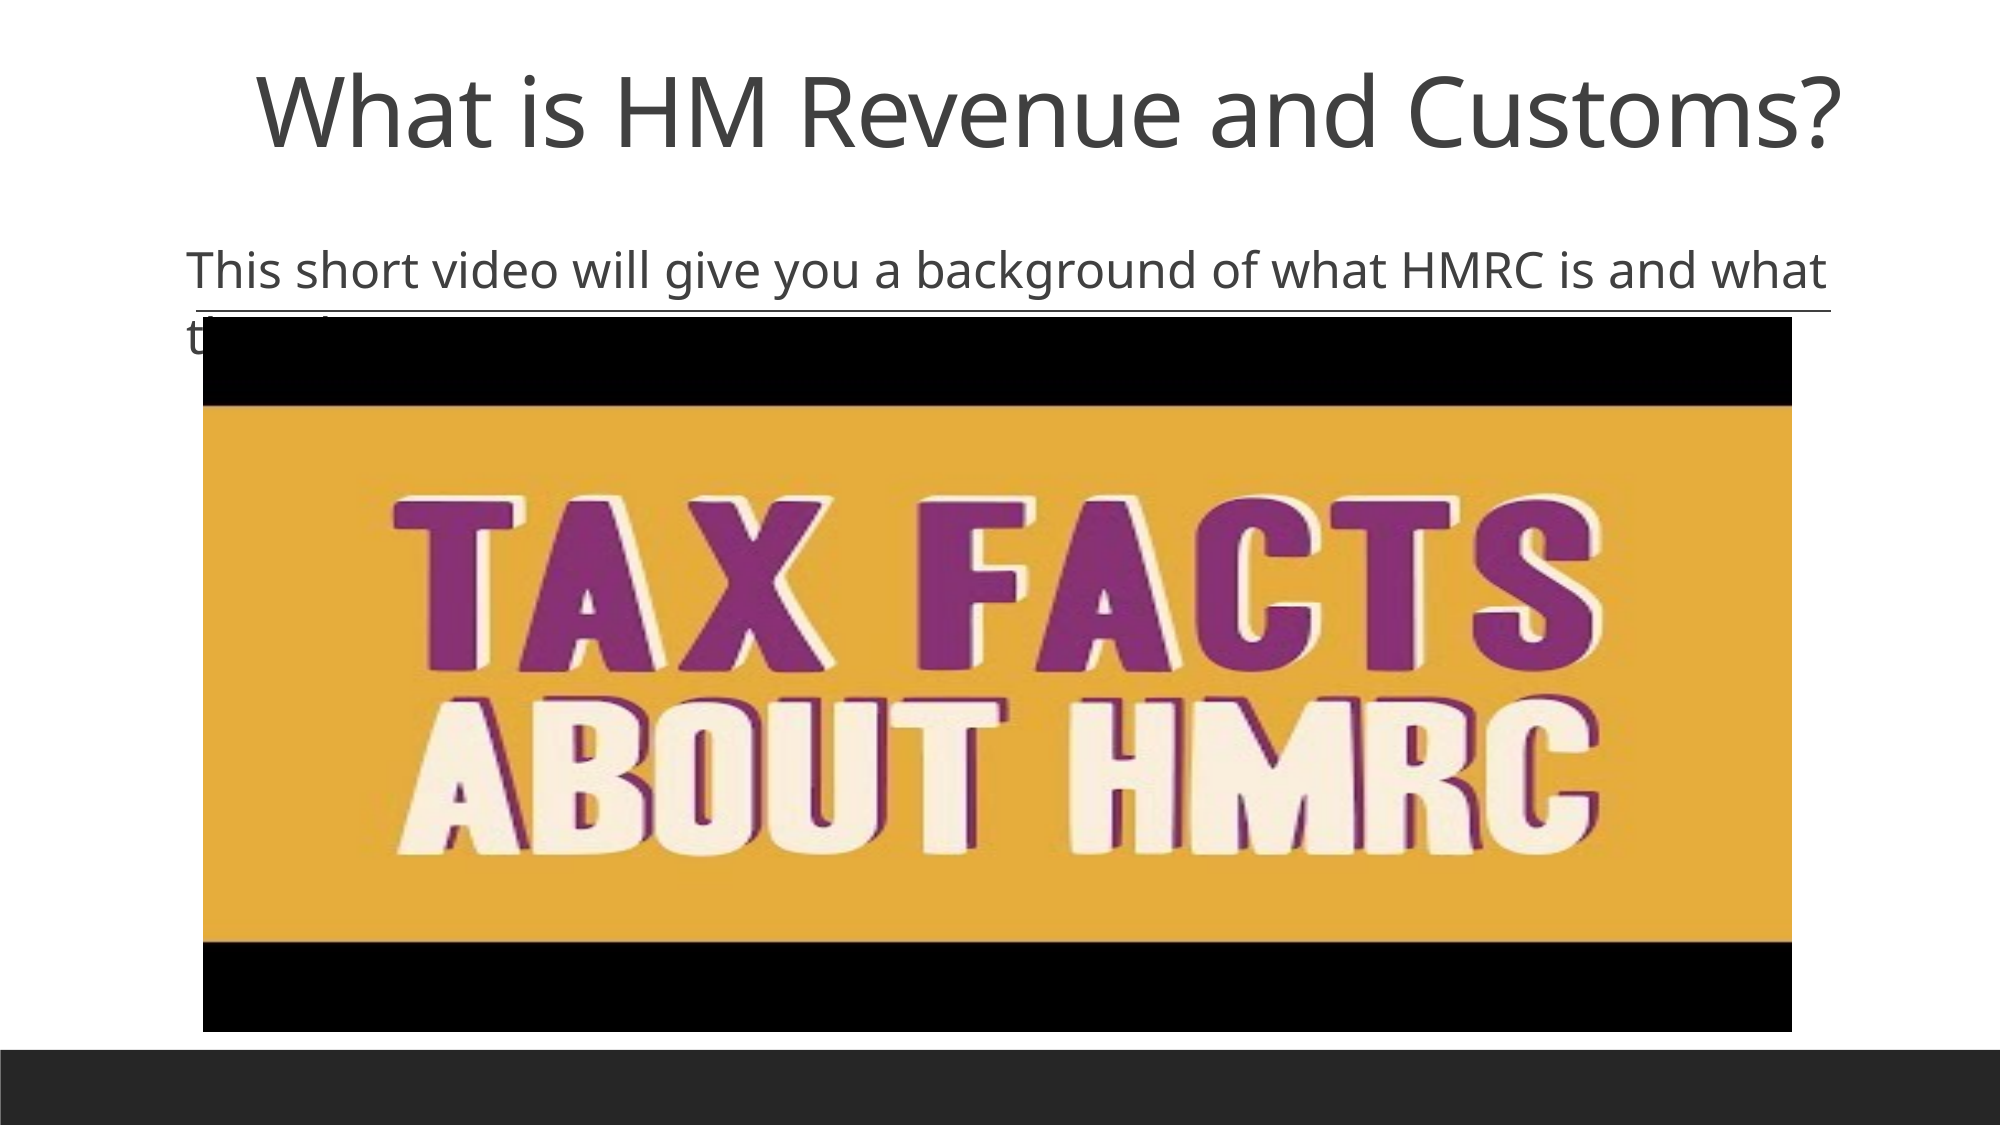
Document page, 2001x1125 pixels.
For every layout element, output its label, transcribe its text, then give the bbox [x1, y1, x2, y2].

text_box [202, 316, 1794, 1034]
title What is HM Revenue and Customs? [180, 47, 1919, 135]
list This short video will give you a background of what HMRC is and what they do. [171, 135, 1929, 751]
